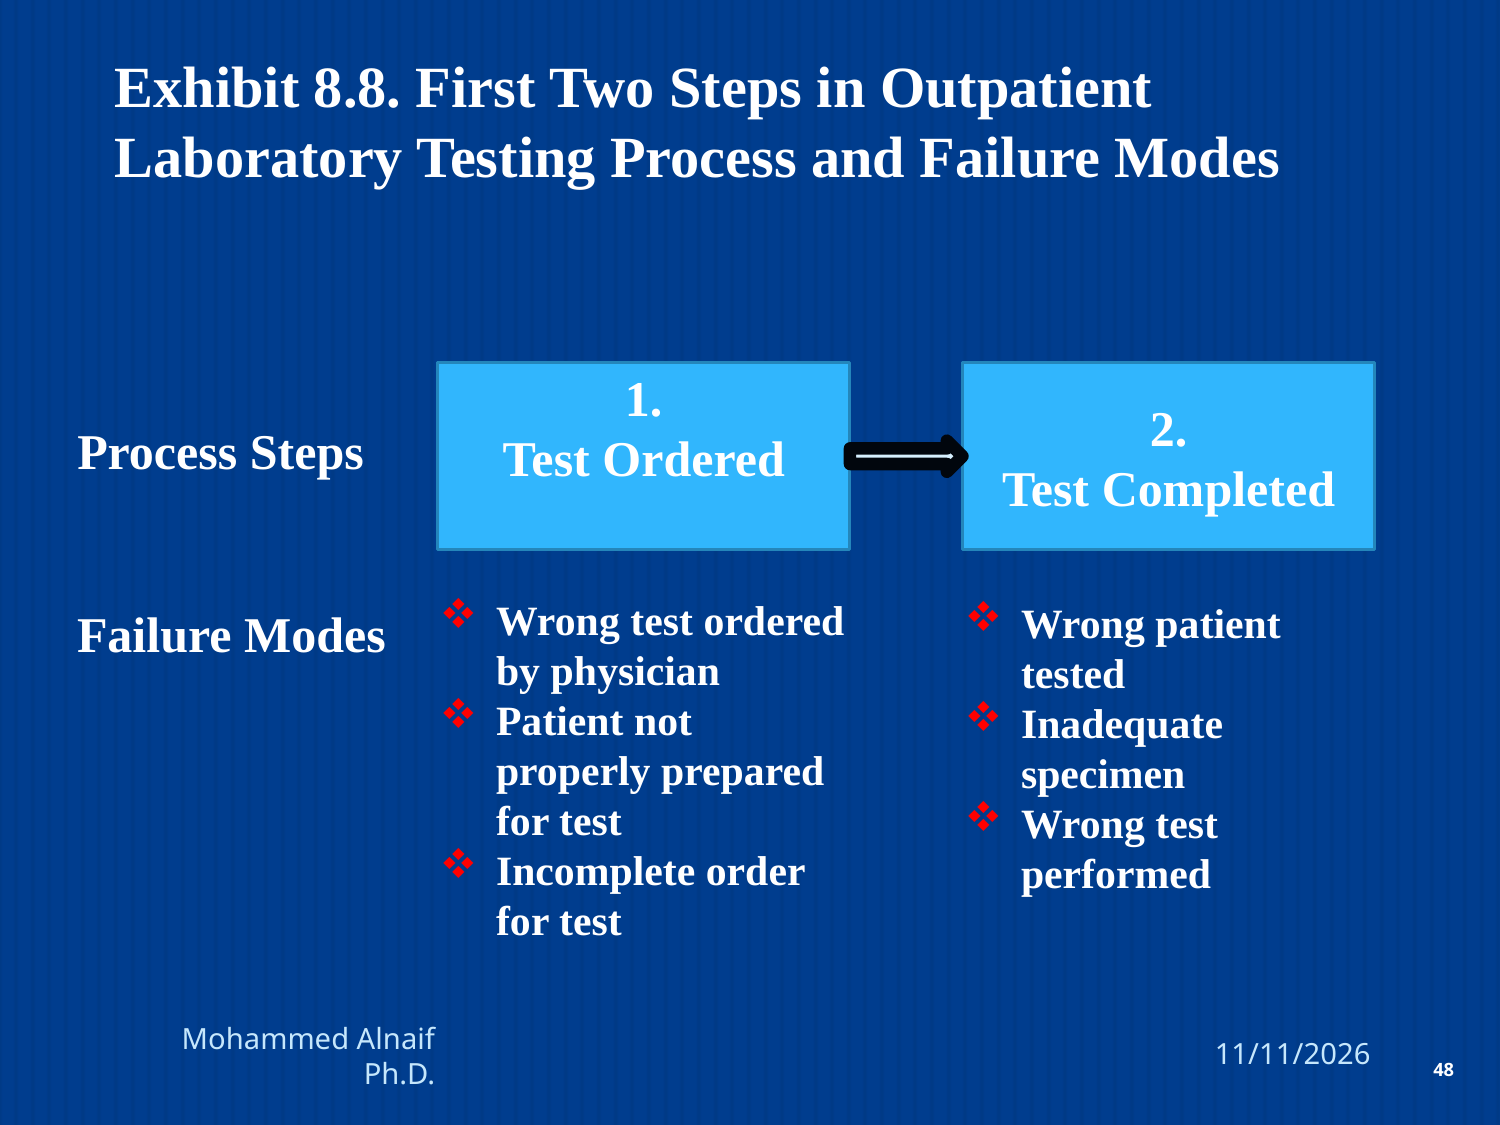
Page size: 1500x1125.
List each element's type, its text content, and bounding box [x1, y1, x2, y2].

text_box Process Steps [62, 412, 400, 488]
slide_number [1200, 1025, 1438, 1085]
footer Mohammed Alnaif Ph.D. [99, 1024, 450, 1085]
text_box Failure Modes [62, 595, 424, 671]
text_box 1. Test Ordered [436, 361, 851, 551]
text_box Wrong patient tested Inadequate specimen Wrong test performed [949, 589, 1388, 905]
slide_number 48 [1400, 1050, 1488, 1091]
text_box 2. Test Completed [961, 361, 1376, 551]
text_box Wrong test ordered by physician Patient not properly prepared for test Incomplete order for test [424, 586, 863, 952]
title Exhibit 8.8. First Two Steps in Outpatient Laboratory Testing Process and Failure Modes [99, 37, 1438, 200]
text_box [848, 439, 964, 474]
